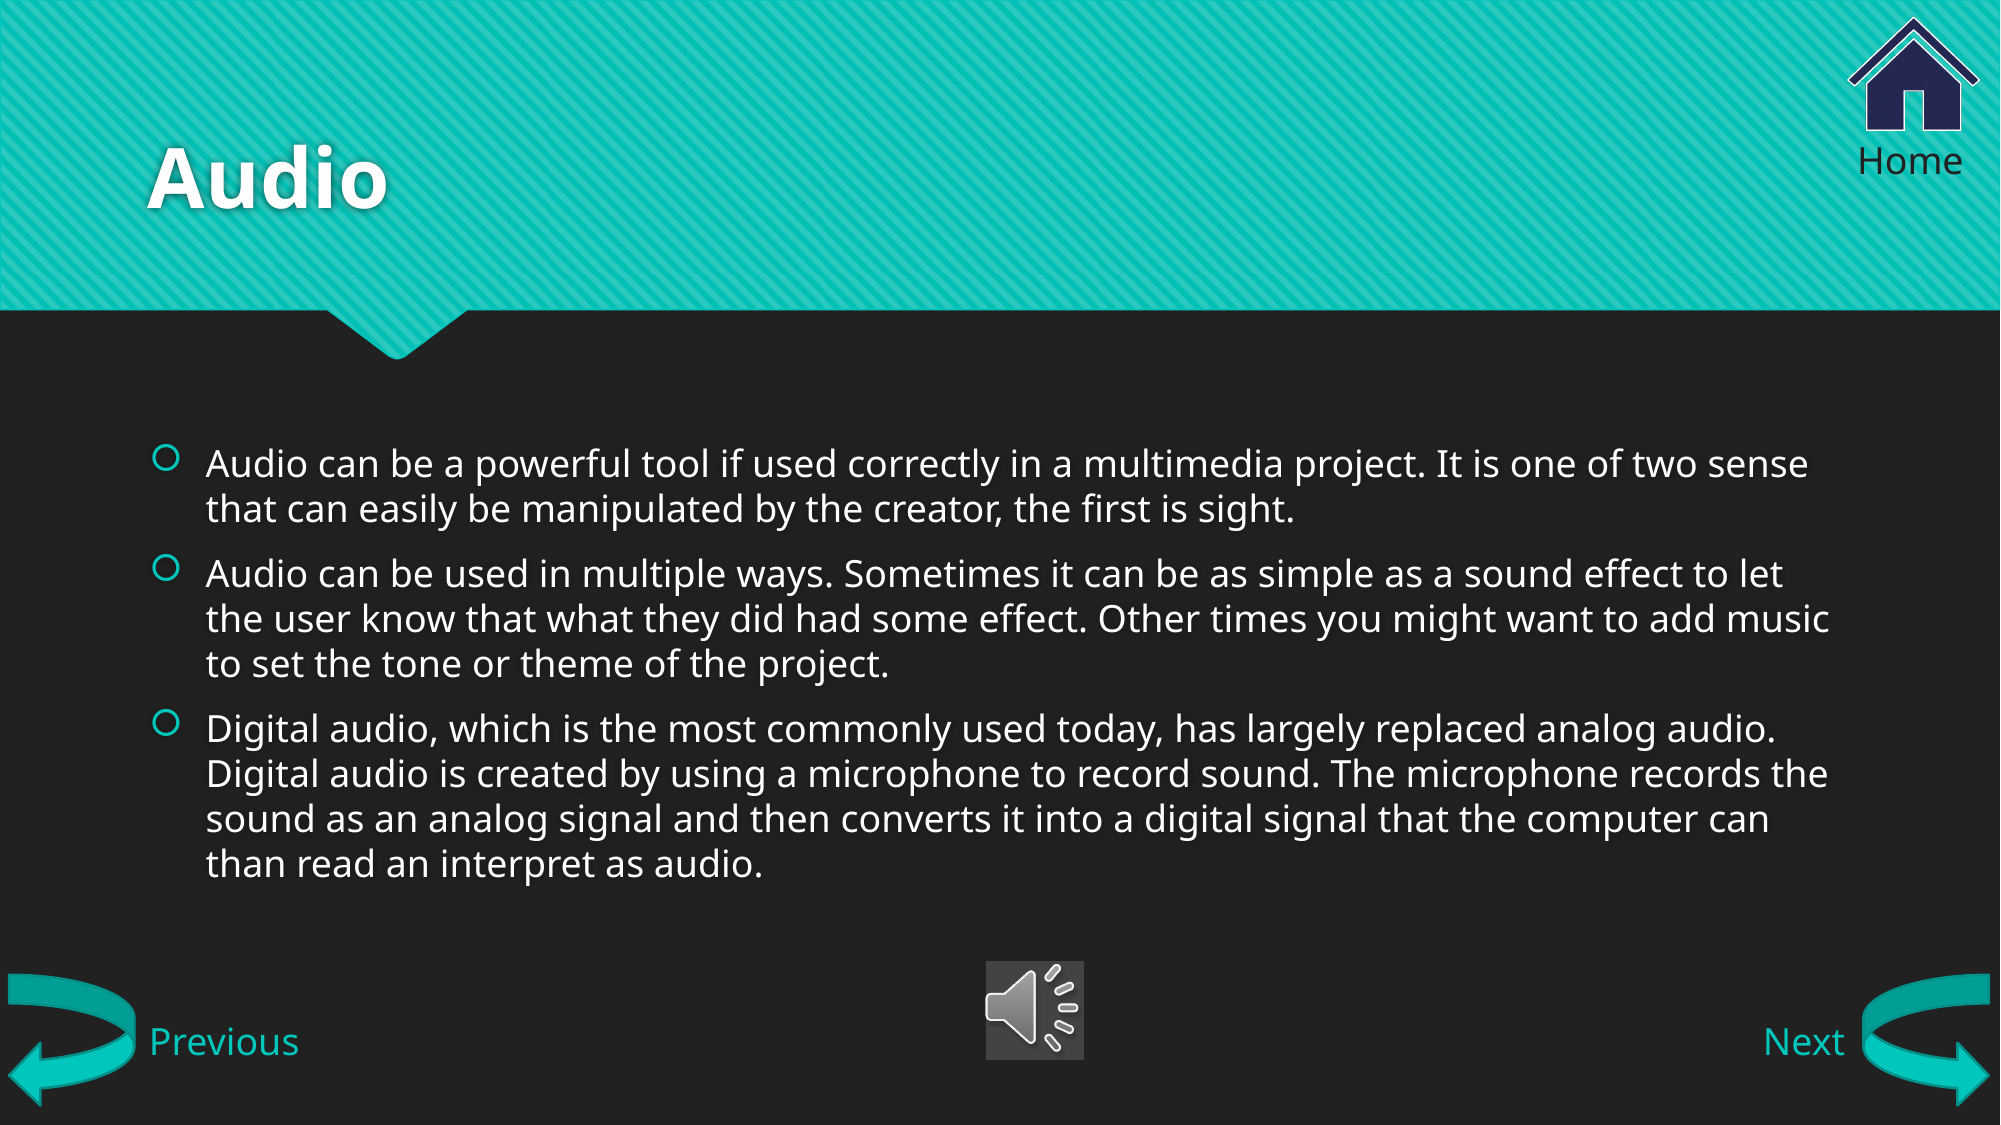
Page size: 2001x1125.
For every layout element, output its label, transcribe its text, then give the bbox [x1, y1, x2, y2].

text_box Next [1748, 1010, 1864, 1071]
picture [1838, 0, 1989, 149]
title Audio [132, 73, 1868, 233]
text_box Home [1842, 149, 1985, 190]
text_box [7, 973, 134, 1107]
text_box Previous [134, 1010, 322, 1071]
list Audio can be a powerful tool if used correctly in a multimedia project. It is one of two sense that can easily be manipulated by the creator, the first is sight. Audio can be used in multiple ways. Sometimes it can be as simple as a sound effect to let the user know that what they did had some effect. Other times you might want to add music to set the tone or theme of the project. Digital audio, which is the most commonly used today, has largely replaced analog audio. Digital audio is created by using a microphone to record sound. The microphone records the sound as an analog signal and then converts it into a digital signal that the computer can than read an interpret as audio. [134, 364, 1866, 962]
picture [984, 960, 1085, 1061]
text_box [1864, 973, 1991, 1107]
